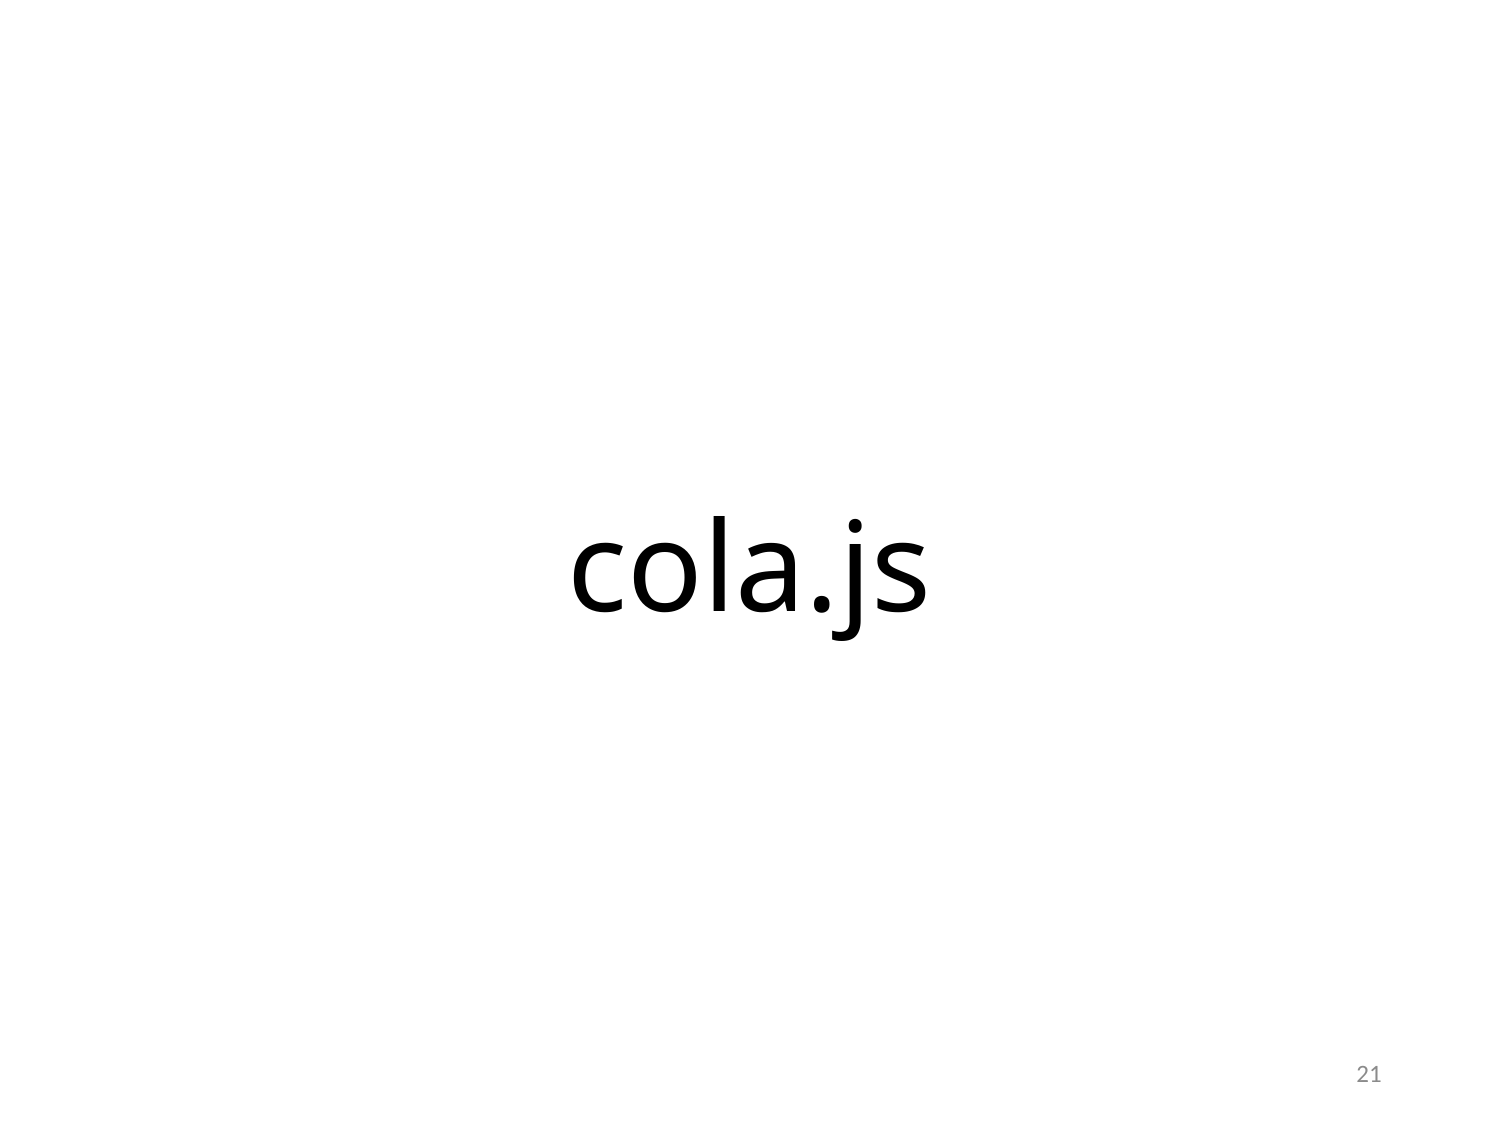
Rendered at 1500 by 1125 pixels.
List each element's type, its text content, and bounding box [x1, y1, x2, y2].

slide_number 21 [1059, 1042, 1397, 1103]
text_box cola.js [553, 479, 947, 644]
